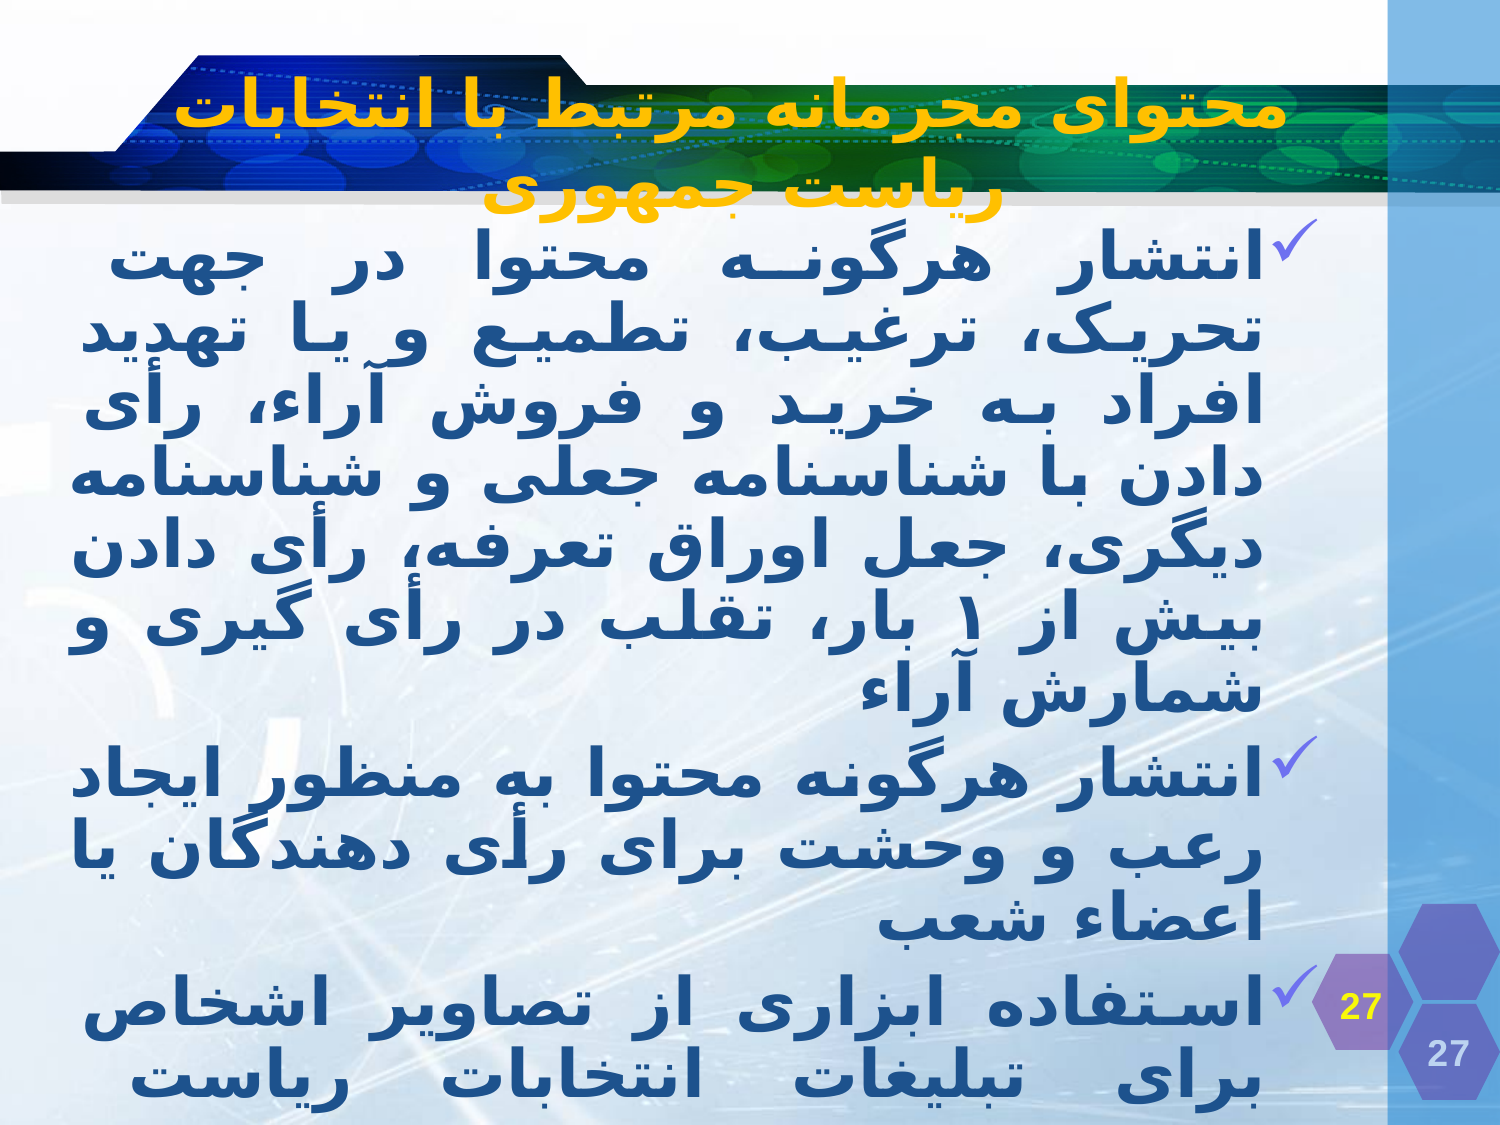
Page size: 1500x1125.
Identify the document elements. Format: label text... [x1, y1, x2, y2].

text_box 27 [1324, 974, 1400, 1035]
list انتشار هرگونه محتوا در جهت تحریک، ترغیب، تطمیع و یا تهدید افراد به خرید و فروش آراء، رأی دادن با شناسنامه جعلی و شناسنامه دیگری، جعل اوراق تعرفه، رأی دادن بیش از ۱ بار، تقلب در رأی گیری و شمارش آراء انتشار هرگونه محتوا به منظور ایجاد رعب و وحشت برای رأی دهندگان یا اعضاء شعب استفاده ابزاری از تصاویر اشخاص برای تبلیغات انتخابات ریاست جمهوری انتشار هرگونه محتوا مشتمل بر توهین، افترا و نشر اکاذیب علیه نظام، قوای سه‌گانه، سازمان‌های حکومتی و نهادهای اجرایی و نظارتی انتخابات ریاست جمهوری [50, 214, 1338, 1058]
picture [0, 0, 1500, 1125]
text_box 27 [1412, 1021, 1488, 1082]
title محتوای مجرمانه مرتبط با انتخابات ریاست جمهوری [99, 95, 1388, 188]
